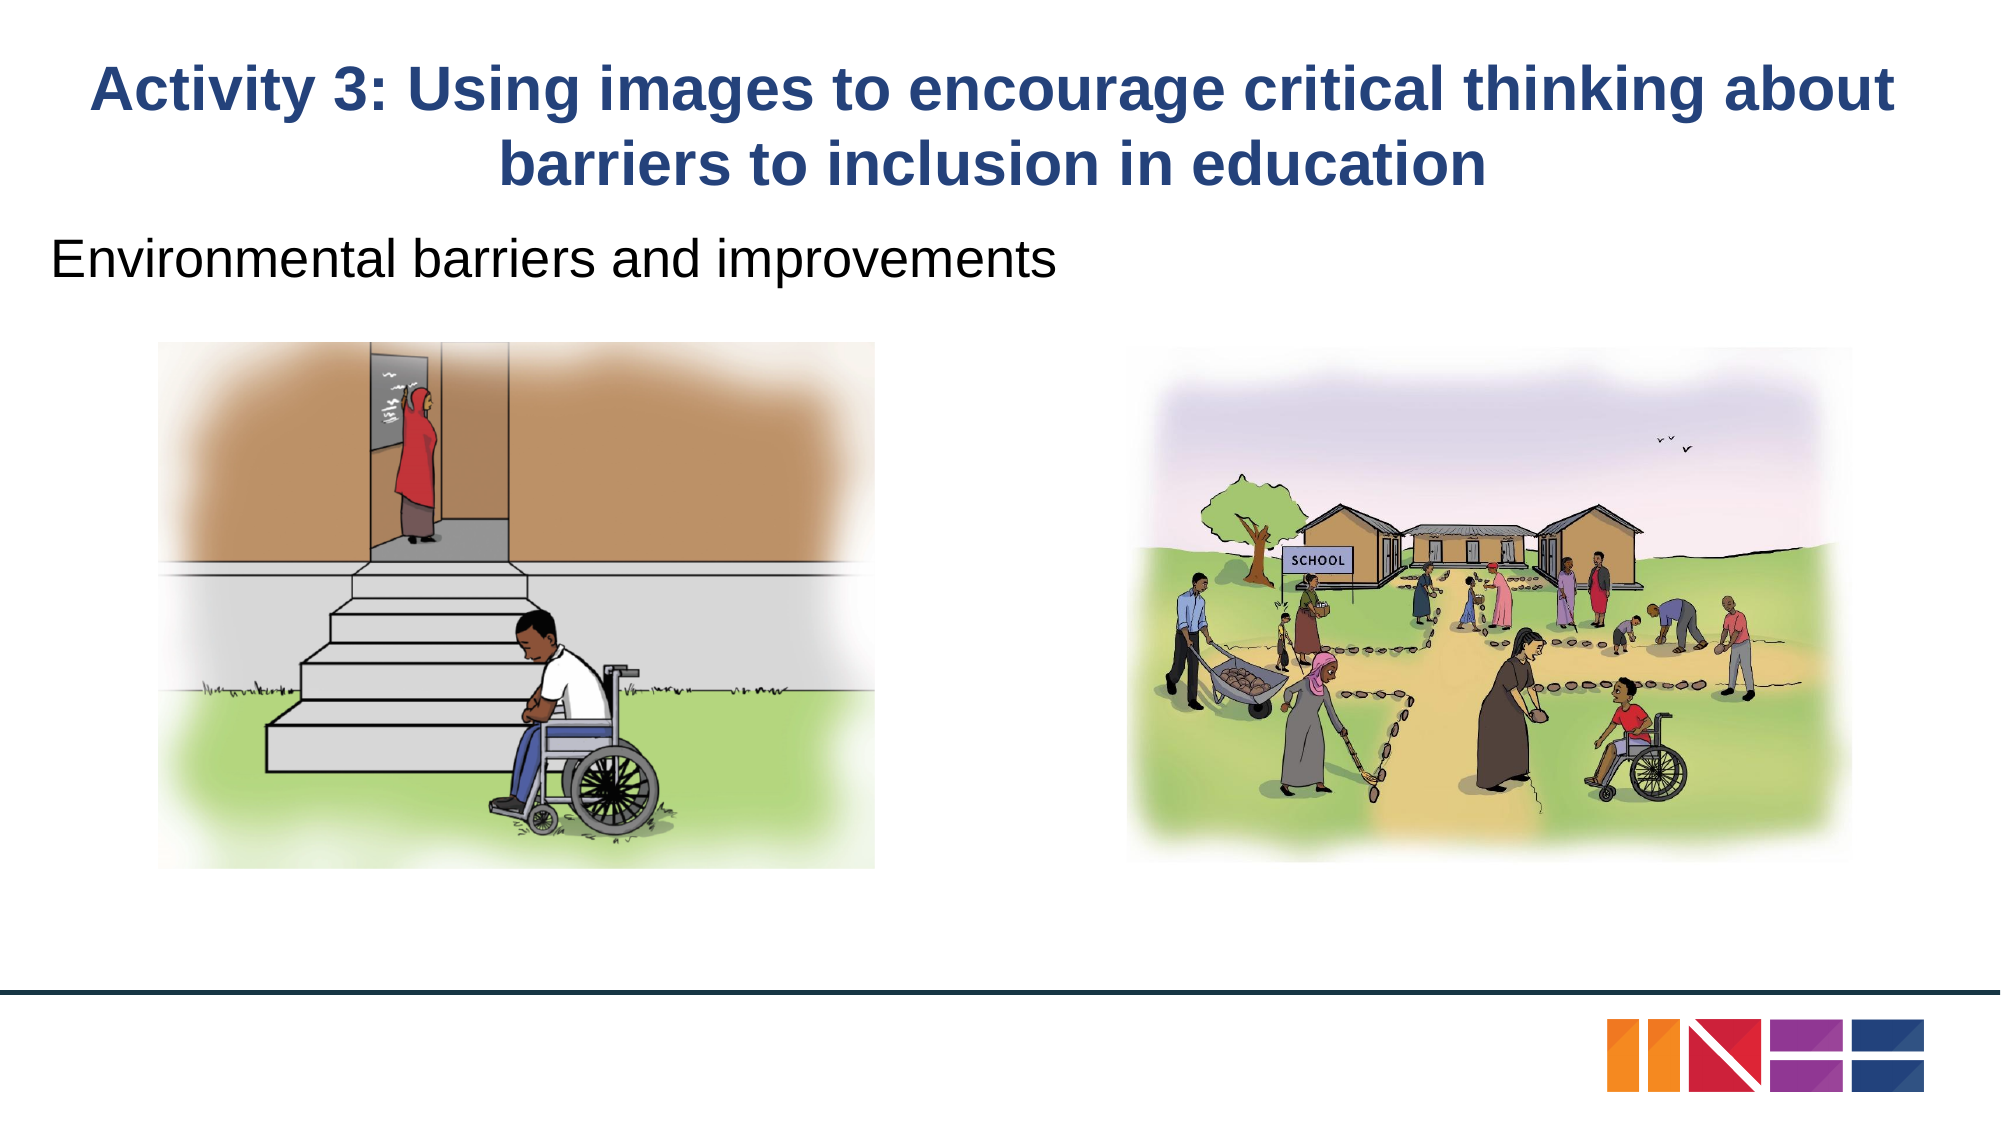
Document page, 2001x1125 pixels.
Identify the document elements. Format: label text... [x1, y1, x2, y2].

picture [1126, 342, 1859, 870]
list Environmental barriers and improvements [31, 203, 1971, 954]
picture [1607, 1019, 1924, 1092]
title Activity 3: Using images to encourage critical thinking about barriers to inclusion in education [31, 28, 1957, 145]
picture [158, 342, 875, 870]
